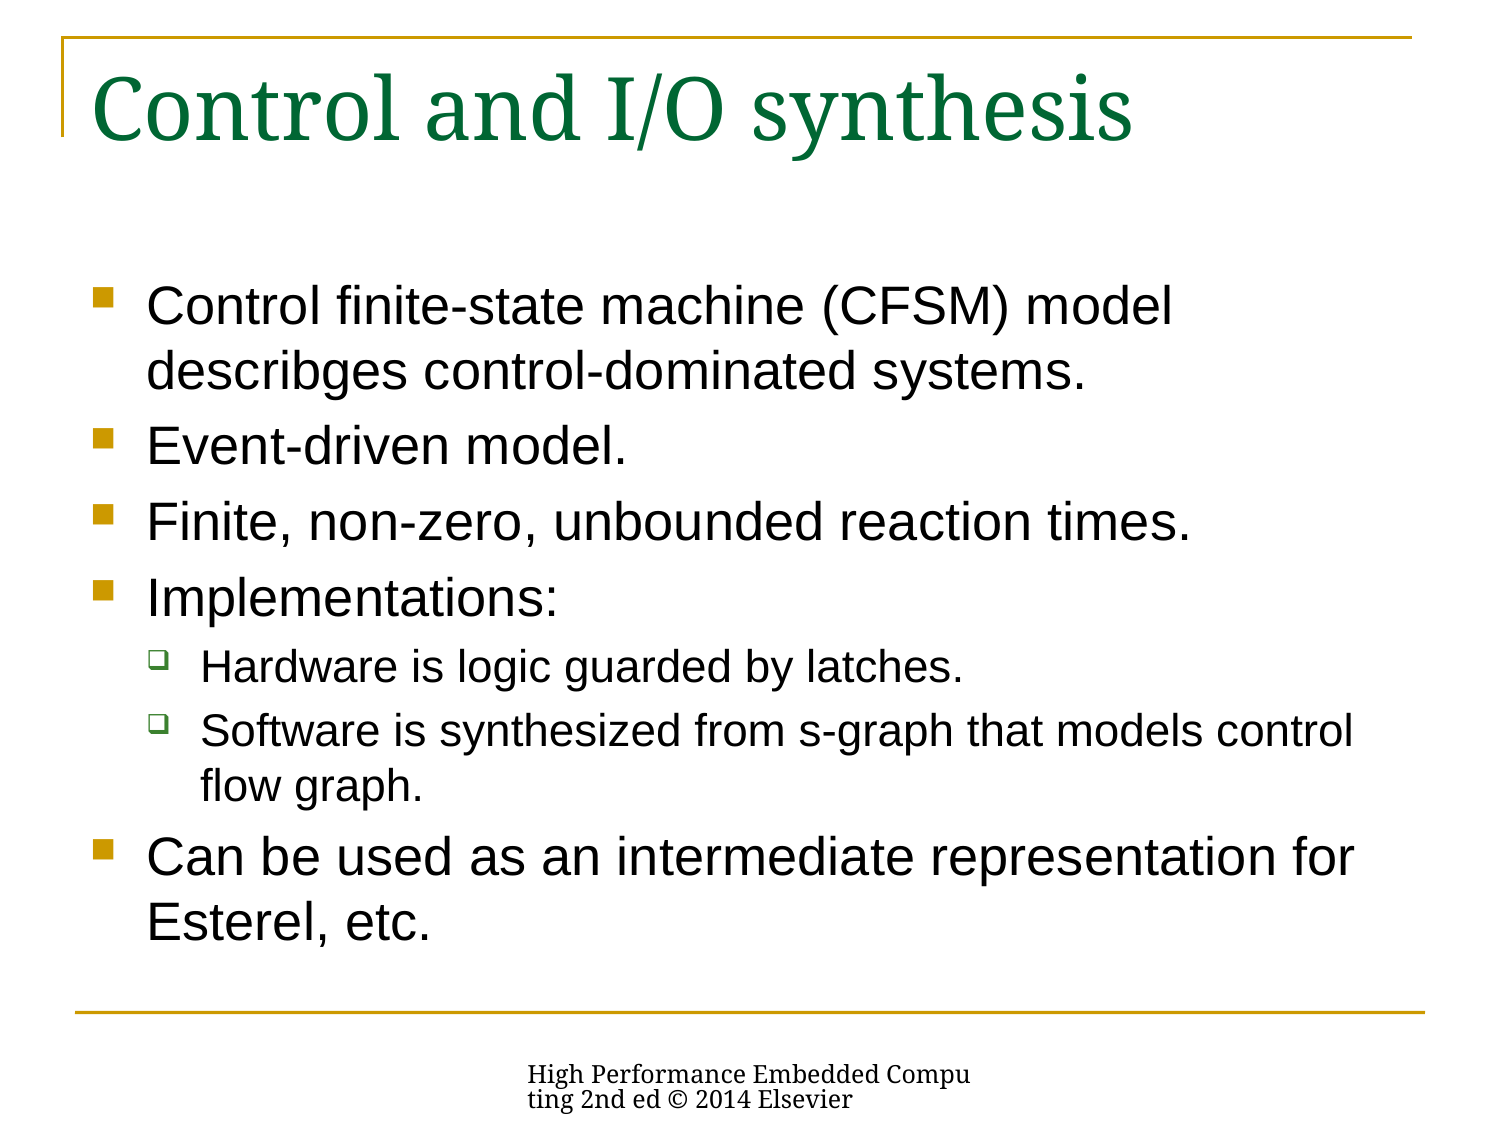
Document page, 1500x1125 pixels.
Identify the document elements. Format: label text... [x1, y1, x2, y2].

list Control finite-state machine (CFSM) model describges control-dominated systems. Event-driven model. Finite, non-zero, unbounded reaction times. Implementations: Hardware is logic guarded by latches. Software is synthesized from s-graph that models control flow graph. Can be used as an intermediate representation for Esterel, etc. [75, 262, 1425, 1006]
footer High Performance Embedded Computing 2nd ed © 2014 Elsevier [512, 1025, 988, 1100]
title Control and I/O synthesis [75, 45, 1425, 233]
